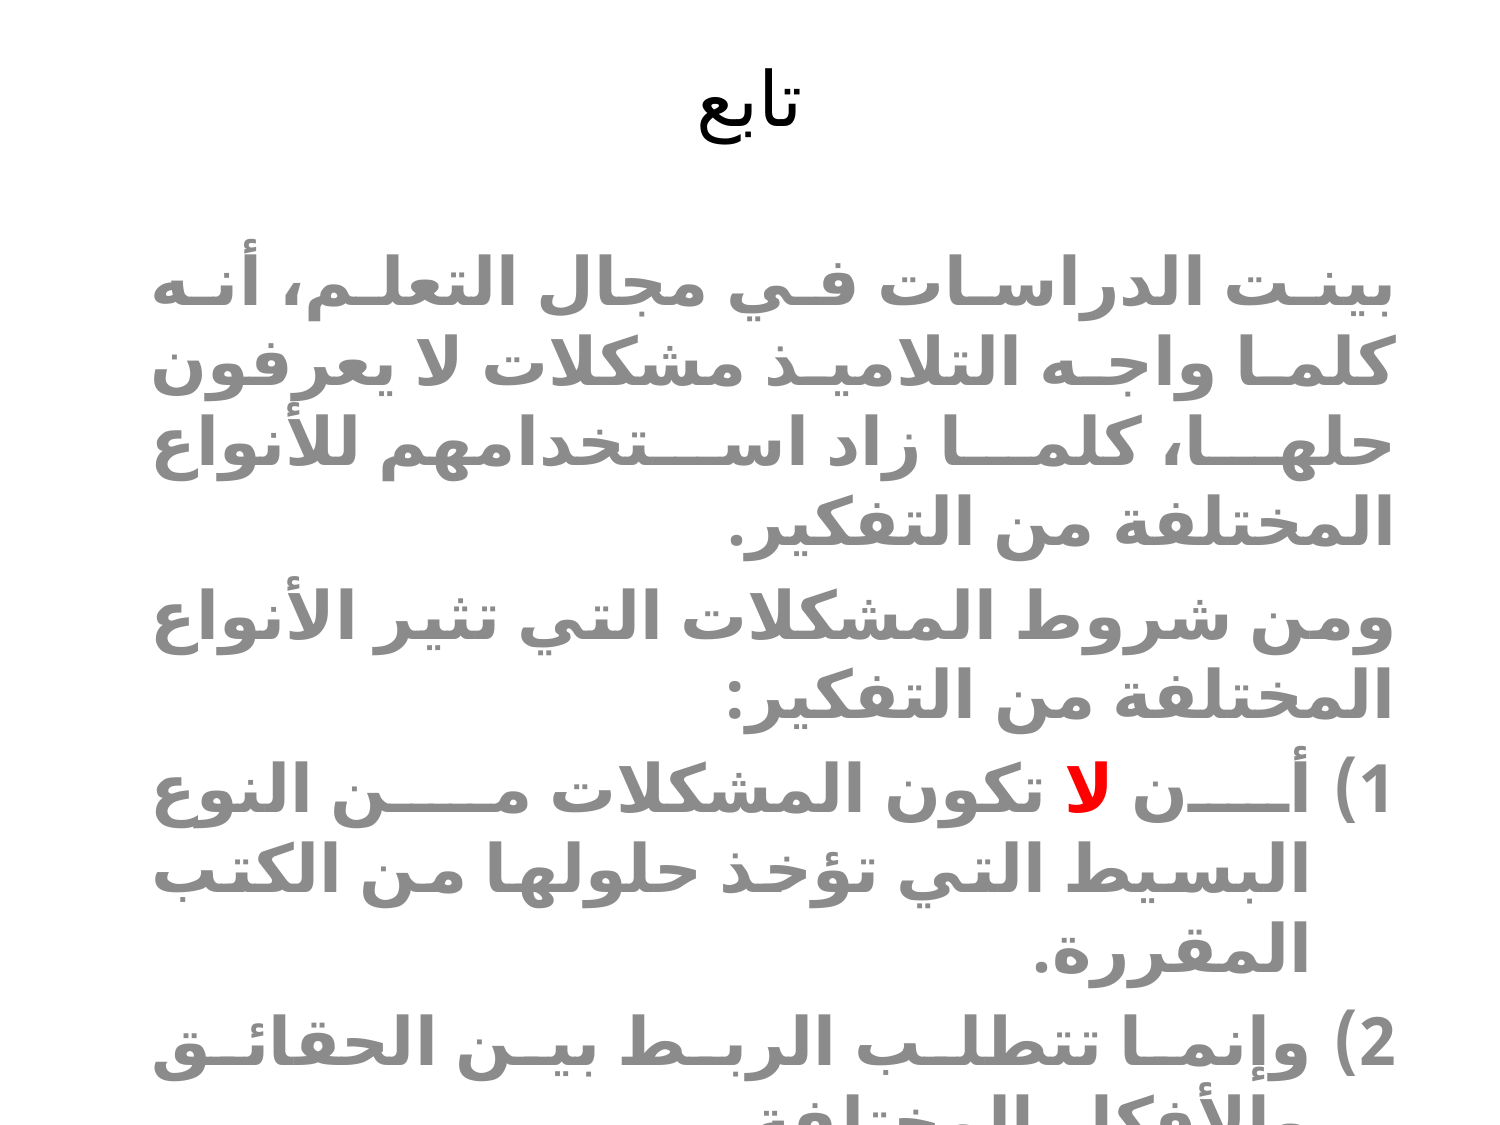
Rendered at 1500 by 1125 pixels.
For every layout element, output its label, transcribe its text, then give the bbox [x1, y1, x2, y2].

title تابع [112, 42, 1388, 149]
subtitle بينت الدراسات في مجال التعلم، أنه كلما واجه التلاميذ مشكلات لا يعرفون حلها، كلما زاد استخدامهم للأنواع المختلفة من التفكير. ومن شروط المشكلات التي تثير الأنواع المختلفة من التفكير: أن لا تكون المشكلات من النوع البسيط التي تؤخذ حلولها من الكتب المقررة. وإنما تتطلب الربط بين الحقائق والأفكار المختلفة. أن تكون المشكلات حقيقية مأخوذة من الواقع. [135, 231, 1412, 1047]
